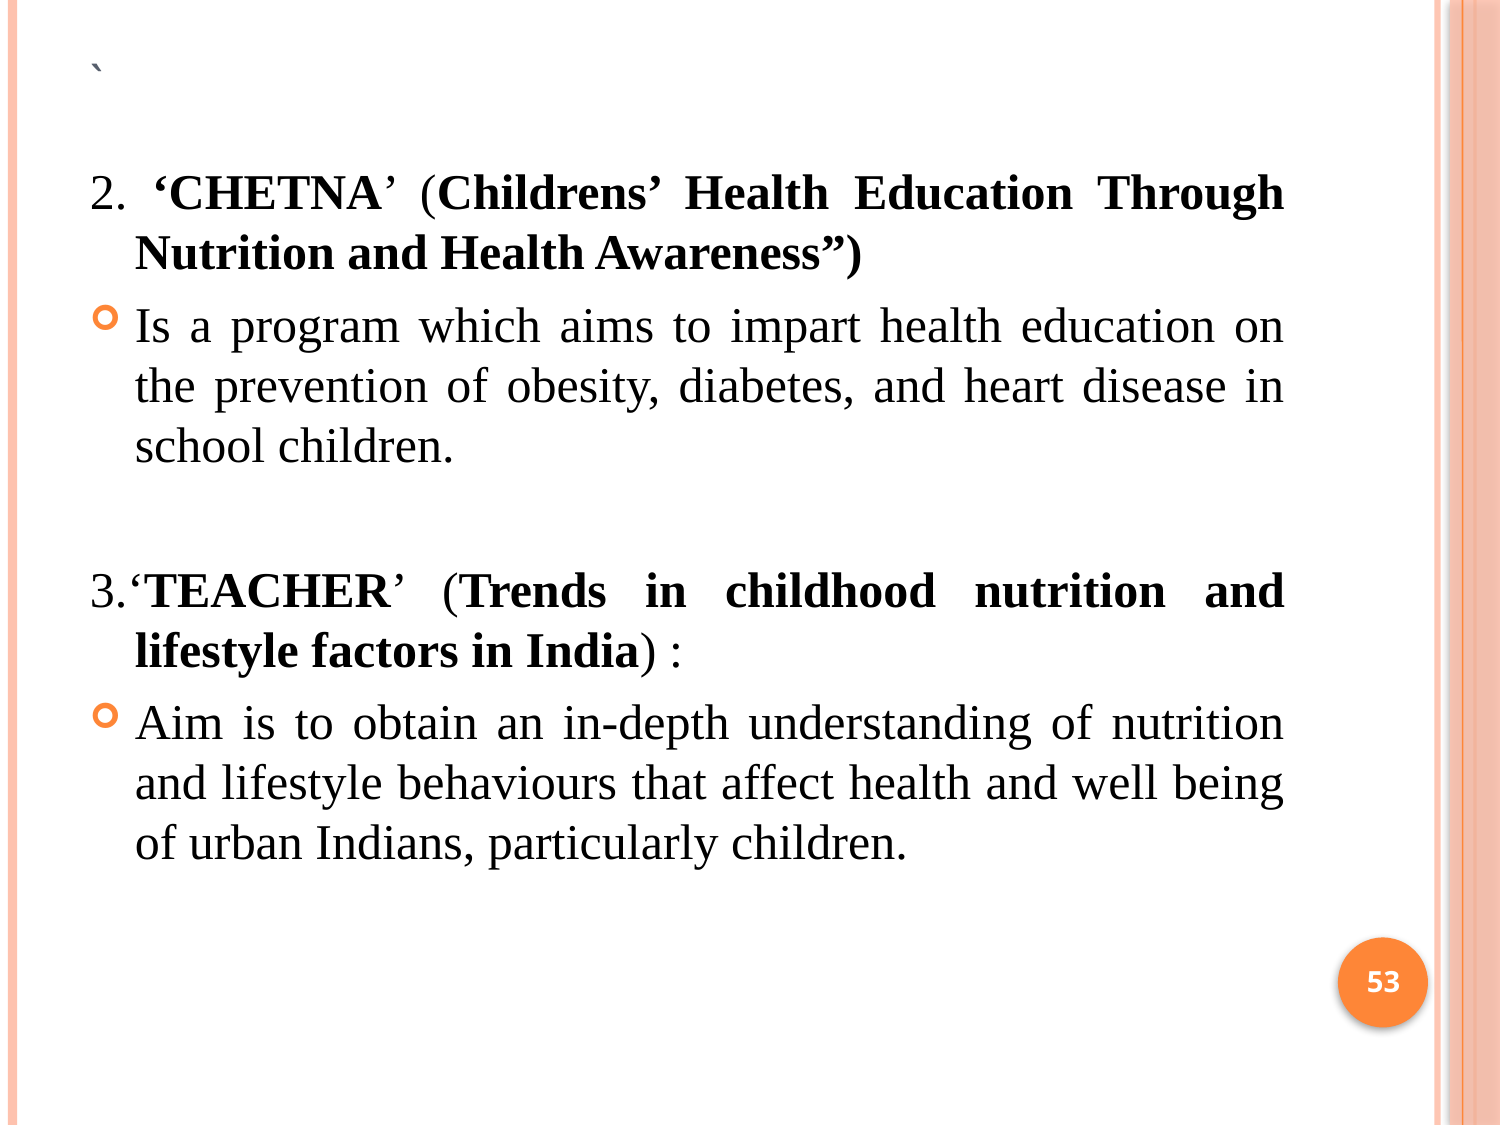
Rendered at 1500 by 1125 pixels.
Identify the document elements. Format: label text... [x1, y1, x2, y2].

title ` [75, 45, 1300, 118]
slide_number 53 [1333, 940, 1434, 1027]
list 2. ‘CHETNA’ (Childrens’ Health Education Through Nutrition and Health Awareness”) Is a program which aims to impart health education on the prevention of obesity, diabetes, and heart disease in school children. 3.‘TEACHER’ (Trends in childhood nutrition and lifestyle factors in India) : Aim is to obtain an in-depth understanding of nutrition and lifestyle behaviours that affect health and well being of urban Indians, particularly children. [75, 152, 1300, 1062]
